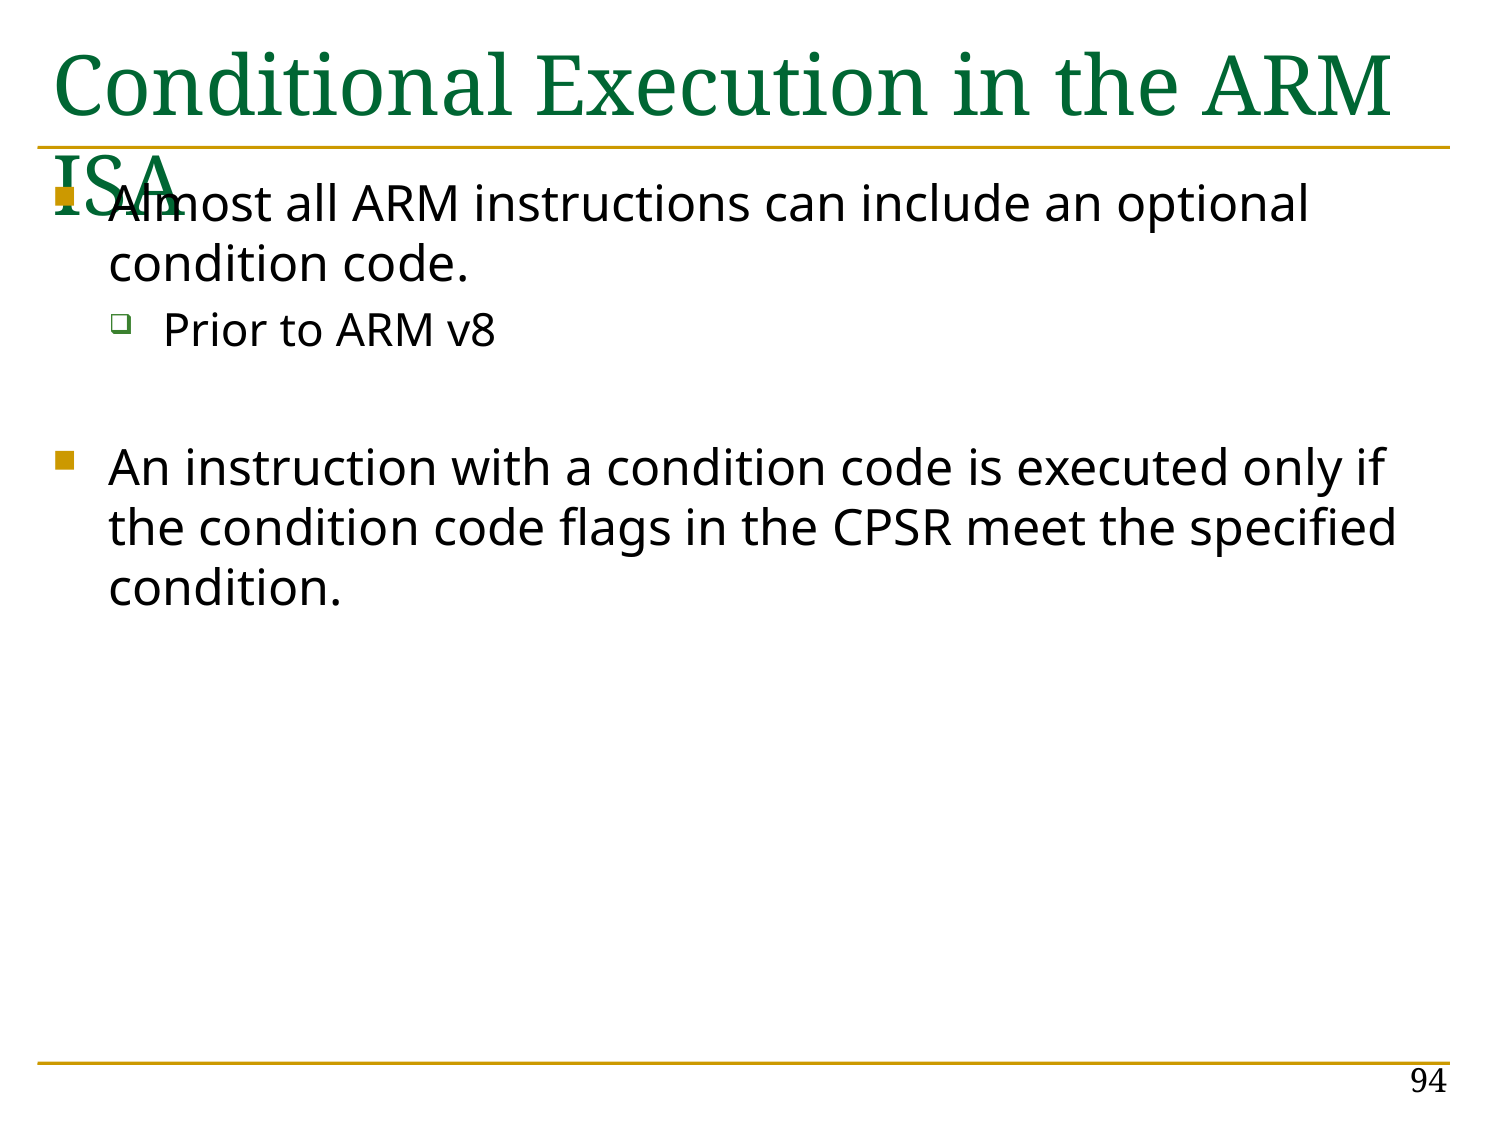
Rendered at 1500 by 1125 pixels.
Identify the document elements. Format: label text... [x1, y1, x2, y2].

list Almost all ARM instructions can include an optional condition code. Prior to ARM v8 An instruction with a condition code is executed only if the condition code flags in the CPSR meet the specified condition. [37, 163, 1450, 1016]
title Conditional Execution in the ARM ISA [37, 24, 1450, 163]
slide_number 94 [1111, 1036, 1462, 1112]
